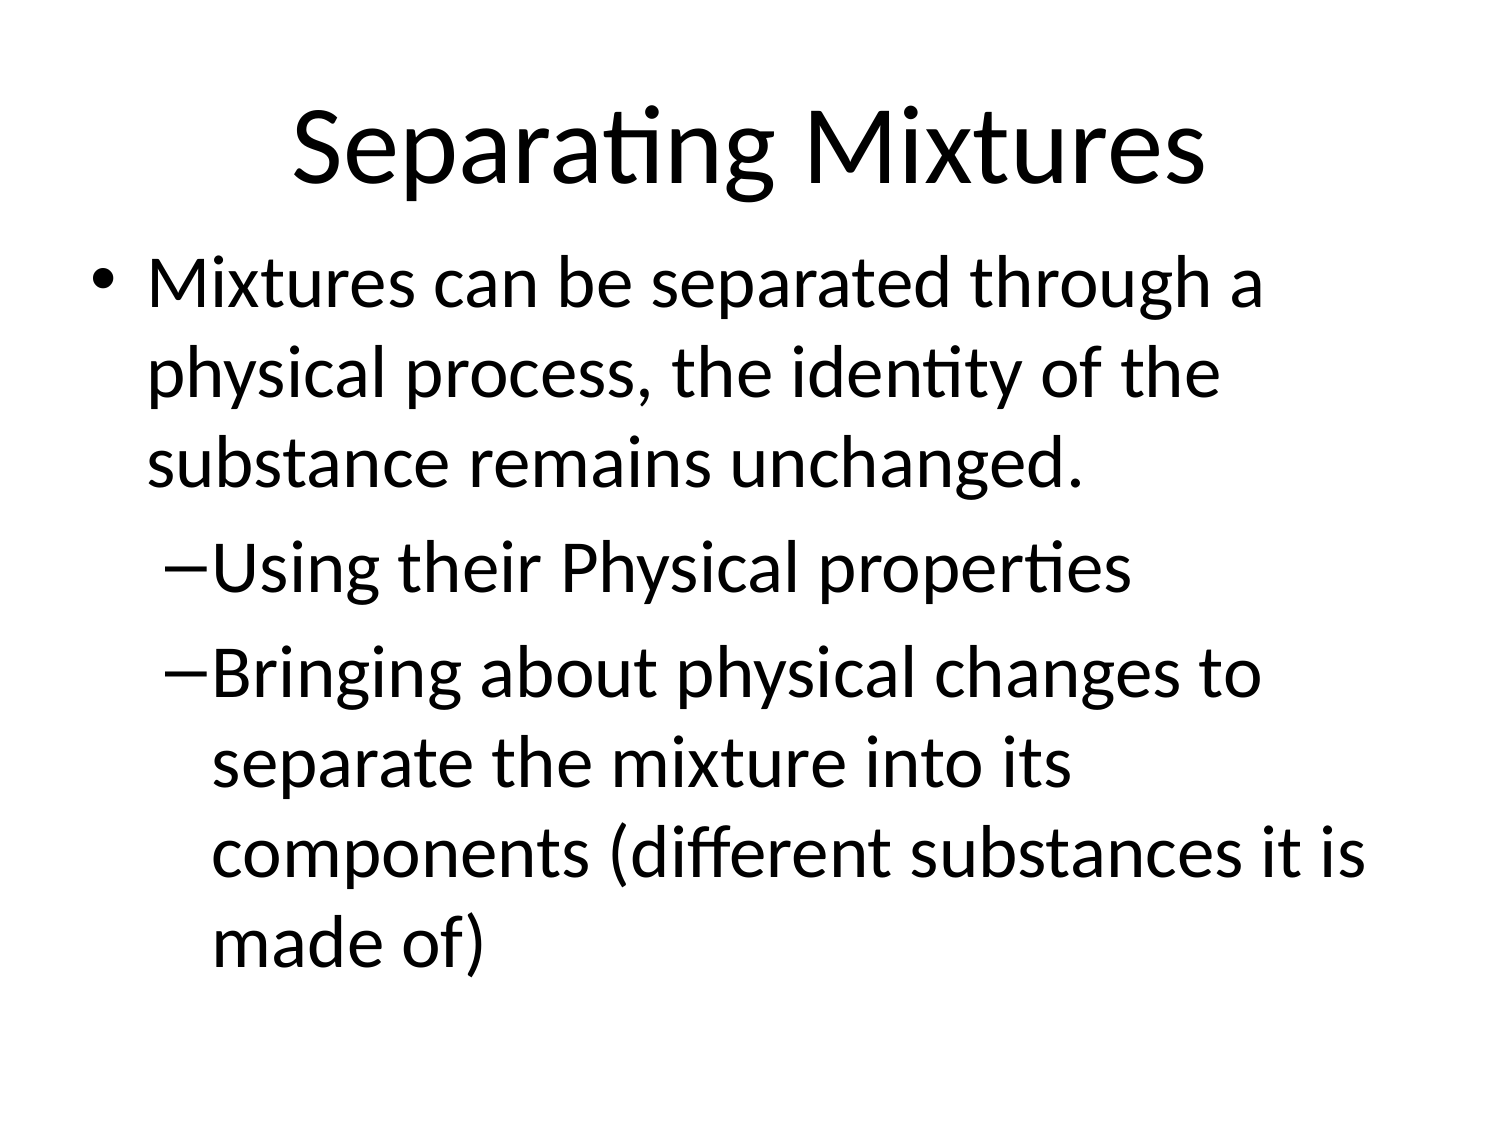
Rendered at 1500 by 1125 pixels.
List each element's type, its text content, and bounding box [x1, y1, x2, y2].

title Separating Mixtures [75, 45, 1425, 224]
list Mixtures can be separated through a physical process, the identity of the substance remains unchanged. Using their Physical properties Bringing about physical changes to separate the mixture into its components (different substances it is made of) [75, 224, 1425, 1050]
